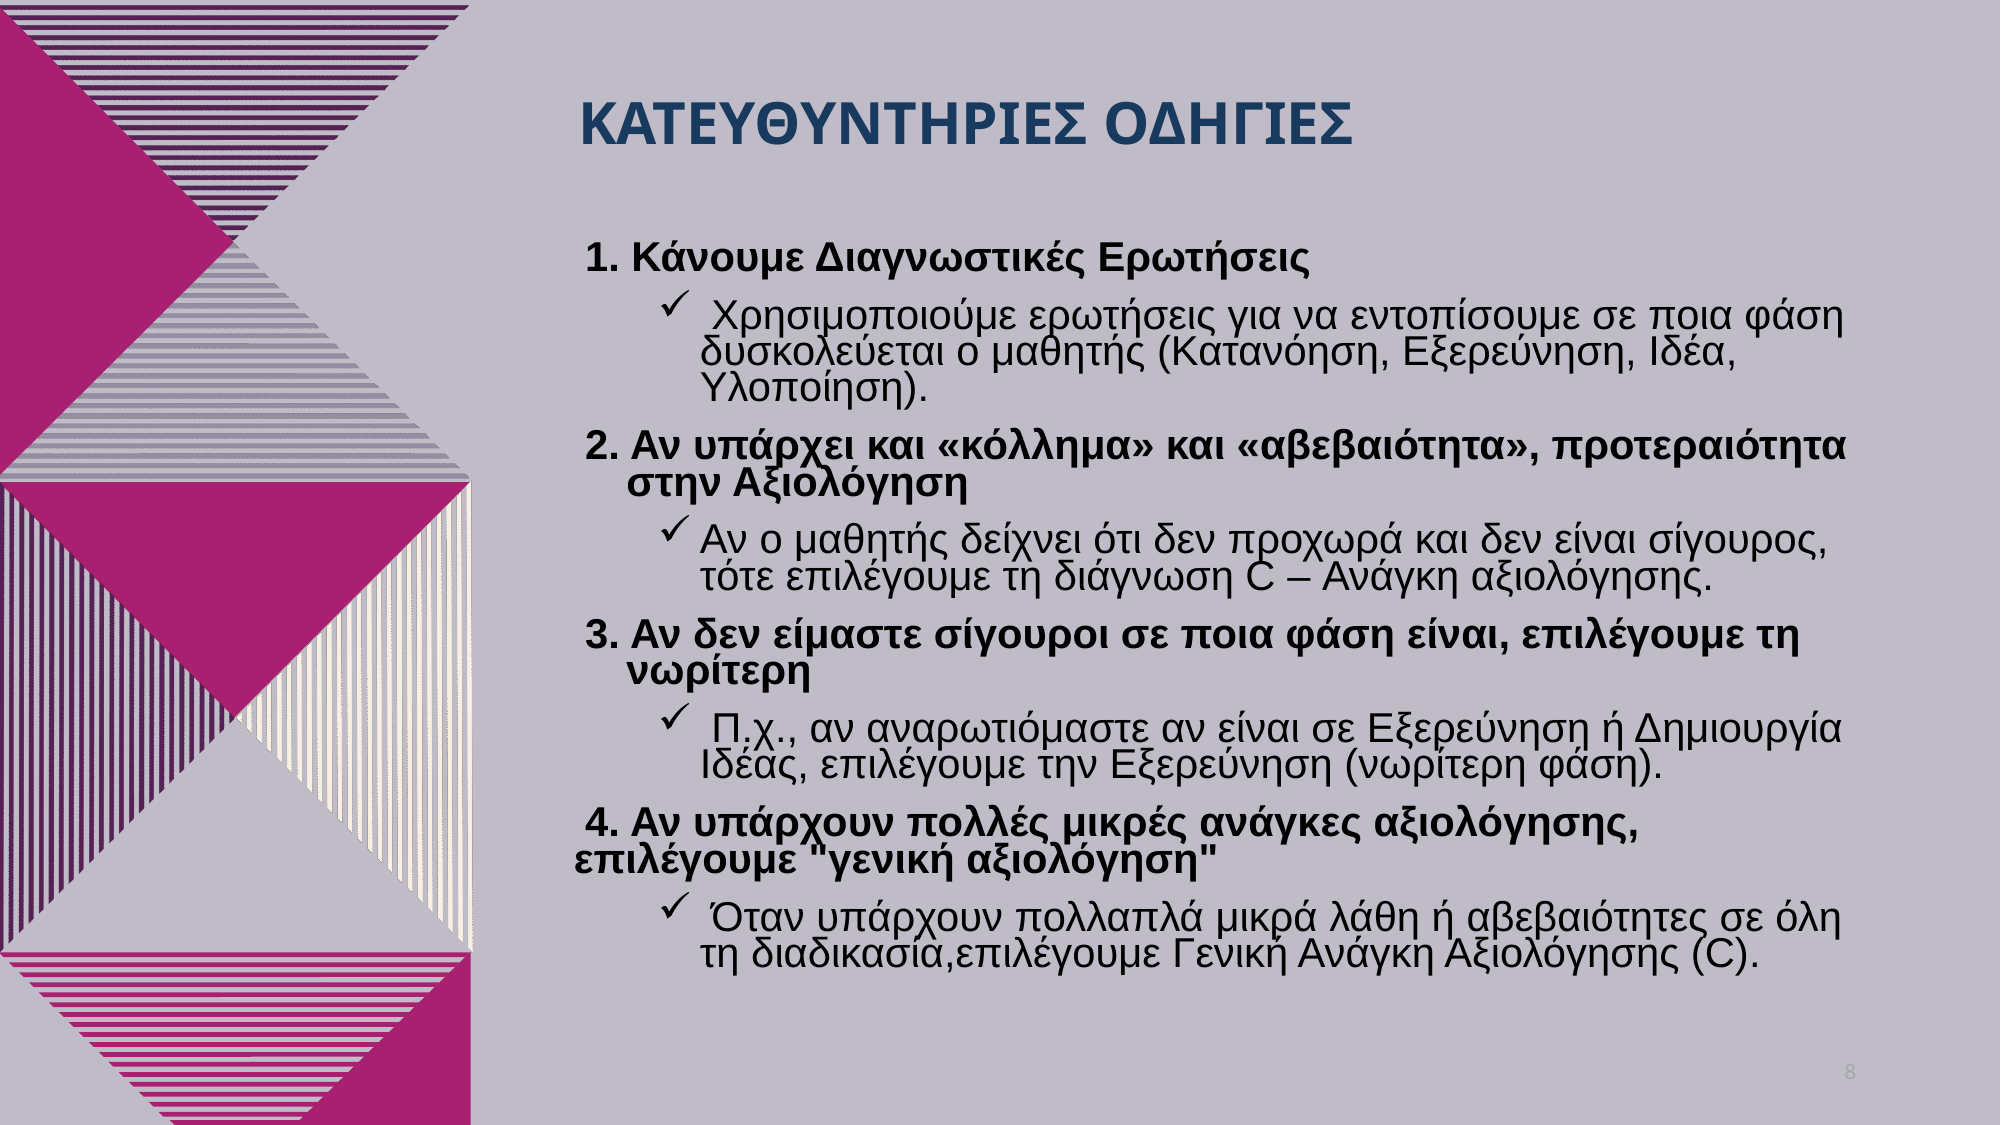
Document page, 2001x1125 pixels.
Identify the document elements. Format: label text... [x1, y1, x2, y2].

picture [236, 481, 558, 952]
picture [0, 0, 468, 241]
slide_number 8 [1796, 1042, 1872, 1103]
list 1. Κάνουμε Διαγνωστικές Ερωτήσεις Χρησιμοποιούμε ερωτήσεις για να εντοπίσουμε σε ποια φάση δυσκολεύεται ο μαθητής (Κατανόηση, Εξερεύνηση, Ιδέα, Υλοποίηση). 2. Αν υπάρχει και «κόλλημα» και «αβεβαιότητα», προτεραιότητα στην Αξιολόγηση Αν ο μαθητής δείχνει ότι δεν προχωρά και δεν είναι σίγουρος, τότε επιλέγουμε τη διάγνωση C – Ανάγκη αξιολόγησης. 3. Αν δεν είμαστε σίγουροι σε ποια φάση είναι, επιλέγουμε τη νωρίτερη Π.χ., αν αναρωτιόμαστε αν είναι σε Εξερεύνηση ή Δημιουργία Ιδέας, επιλέγουμε την Εξερεύνηση (νωρίτερη φάση). 4. Αν υπάρχουν πολλές μικρές ανάγκες αξιολόγησης, επιλέγουμε "γενική αξιολόγηση" Όταν υπάρχουν πολλαπλά μικρά λάθη ή αβεβαιότητες σε όλη τη διαδικασία,επιλέγουμε Γενική Ανάγκη Αξιολόγησης (C). [558, 235, 1872, 1070]
title Κατευθυντηριες ΟδηγΙες [563, 87, 1858, 235]
picture [0, 242, 469, 482]
picture [0, 483, 234, 951]
